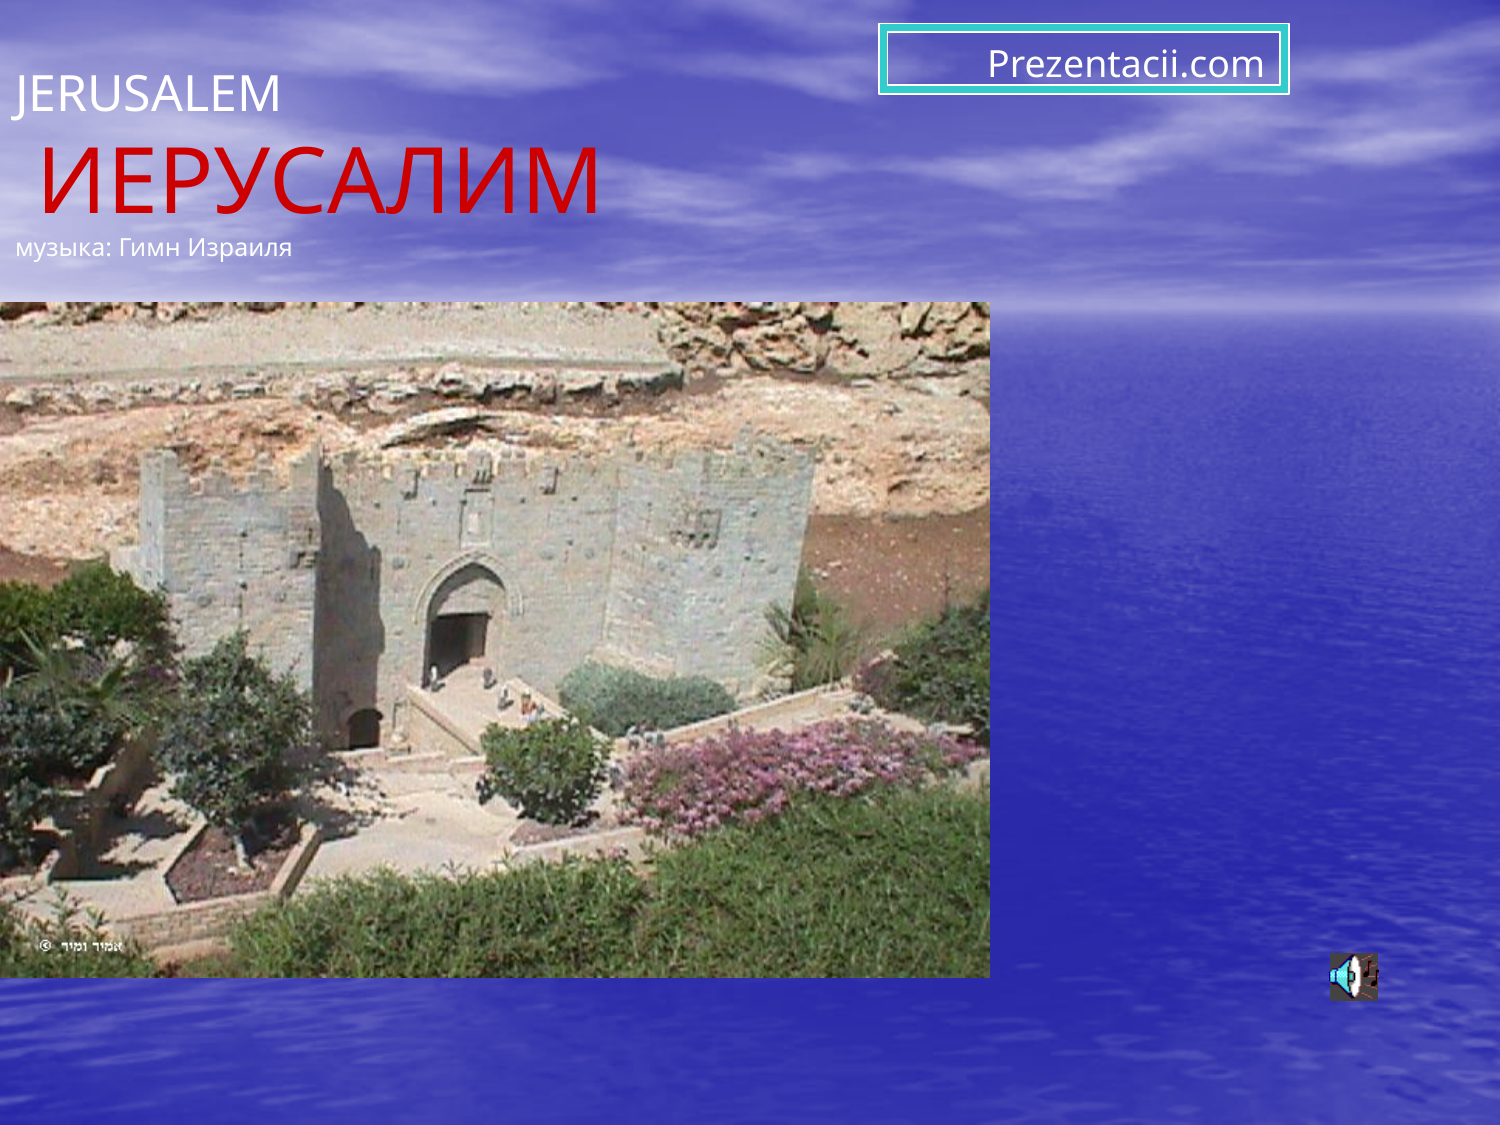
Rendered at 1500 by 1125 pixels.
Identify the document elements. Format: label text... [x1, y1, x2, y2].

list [0, 302, 991, 978]
picture [1328, 952, 1380, 1003]
title JERUSALEM ИЕРУСАЛИМ музыка: Гимн Израиля [0, 47, 1351, 276]
text_box Prezentacii.com [878, 23, 1290, 94]
